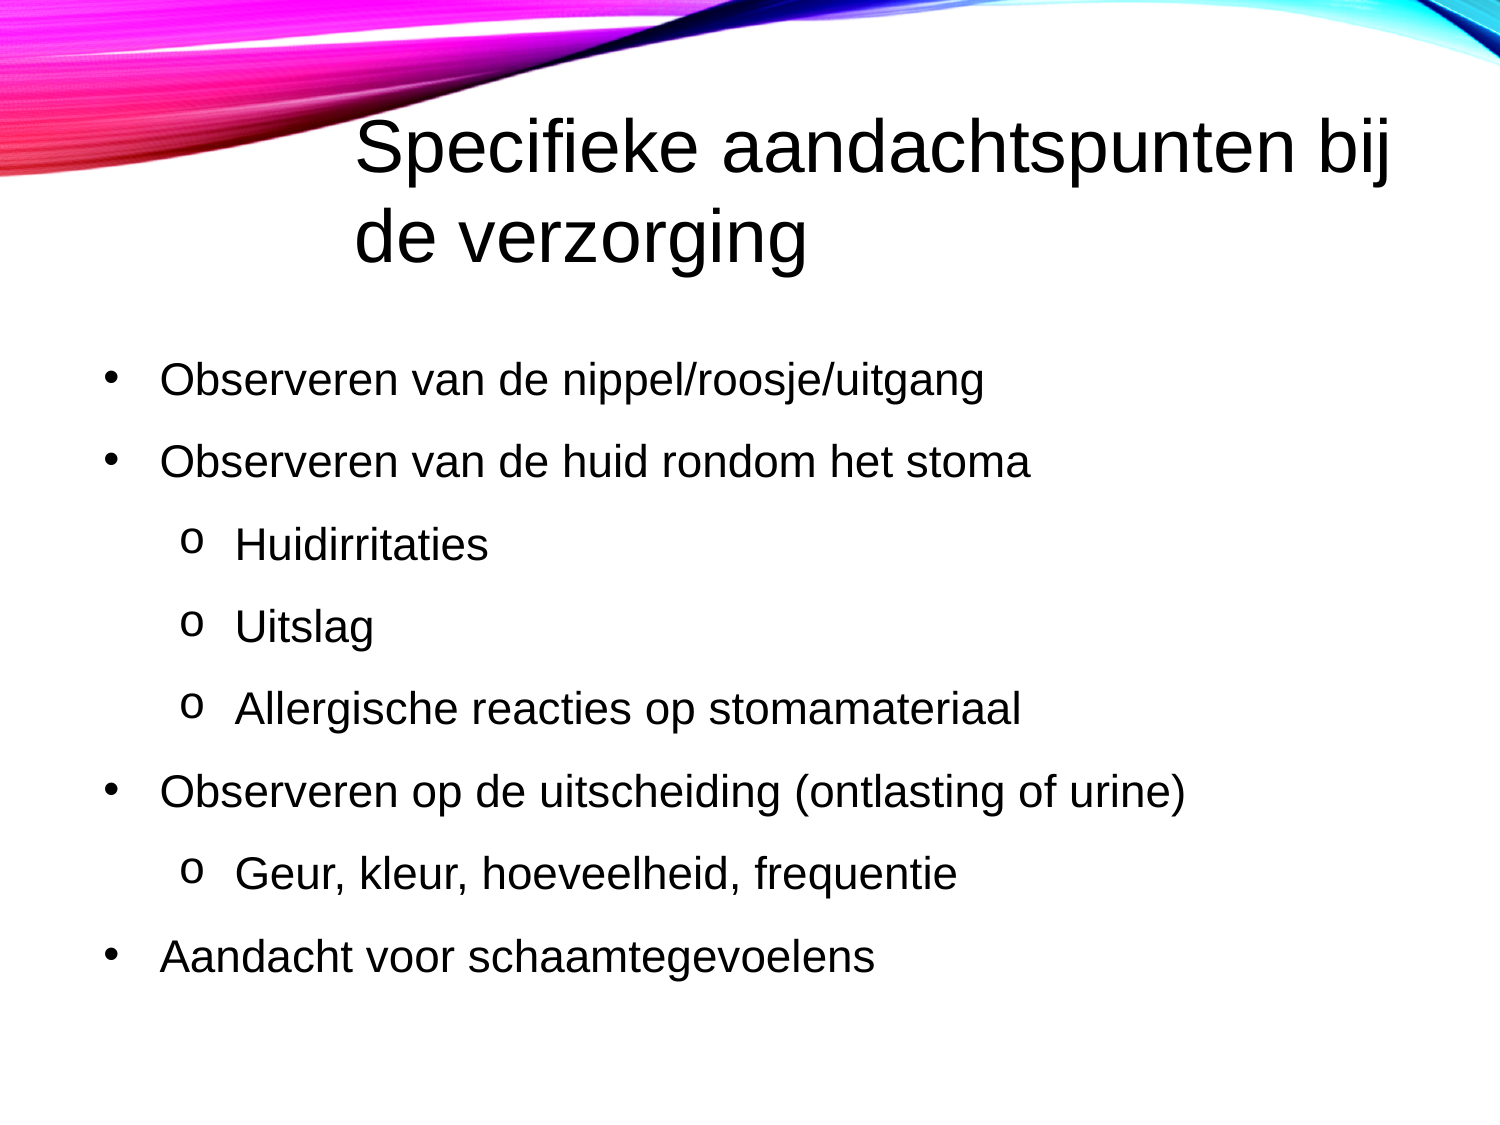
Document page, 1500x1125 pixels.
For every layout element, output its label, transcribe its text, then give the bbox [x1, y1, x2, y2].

picture [0, 0, 1500, 178]
text_box Specifieke aandachtspunten bij de verzorging [339, 89, 1498, 285]
text_box Observeren van de nippel/roosje/uitgang Observeren van de huid rondom het stoma Huidirritaties Uitslag Allergische reacties op stomamateriaal Observeren op de uitscheiding (ontlasting of urine) Geur, kleur, hoeveelheid, frequentie Aandacht voor schaamtegevoelens [88, 314, 1447, 1064]
